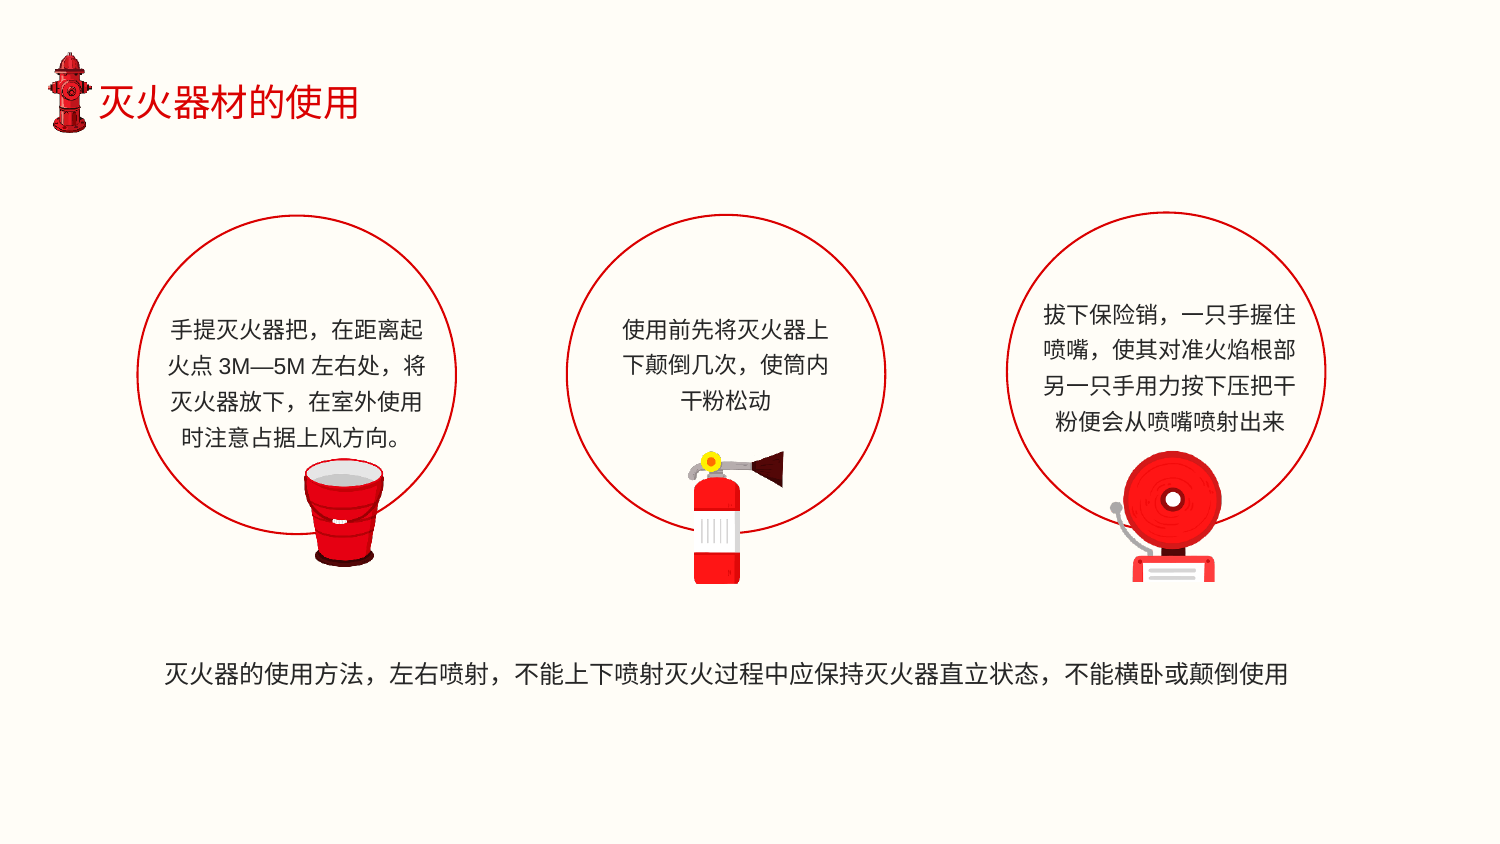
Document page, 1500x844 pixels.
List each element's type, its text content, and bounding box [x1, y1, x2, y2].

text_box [566, 214, 886, 534]
picture [1098, 436, 1276, 582]
text_box 灭火器的使用方法，左右喷射，不能上下喷射灭火过程中应保持灭火器直立状态，不能横卧或颠倒使用 [149, 636, 1438, 696]
picture [669, 432, 792, 588]
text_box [137, 215, 456, 535]
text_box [1006, 212, 1326, 531]
picture [37, 46, 102, 137]
picture [274, 432, 385, 568]
